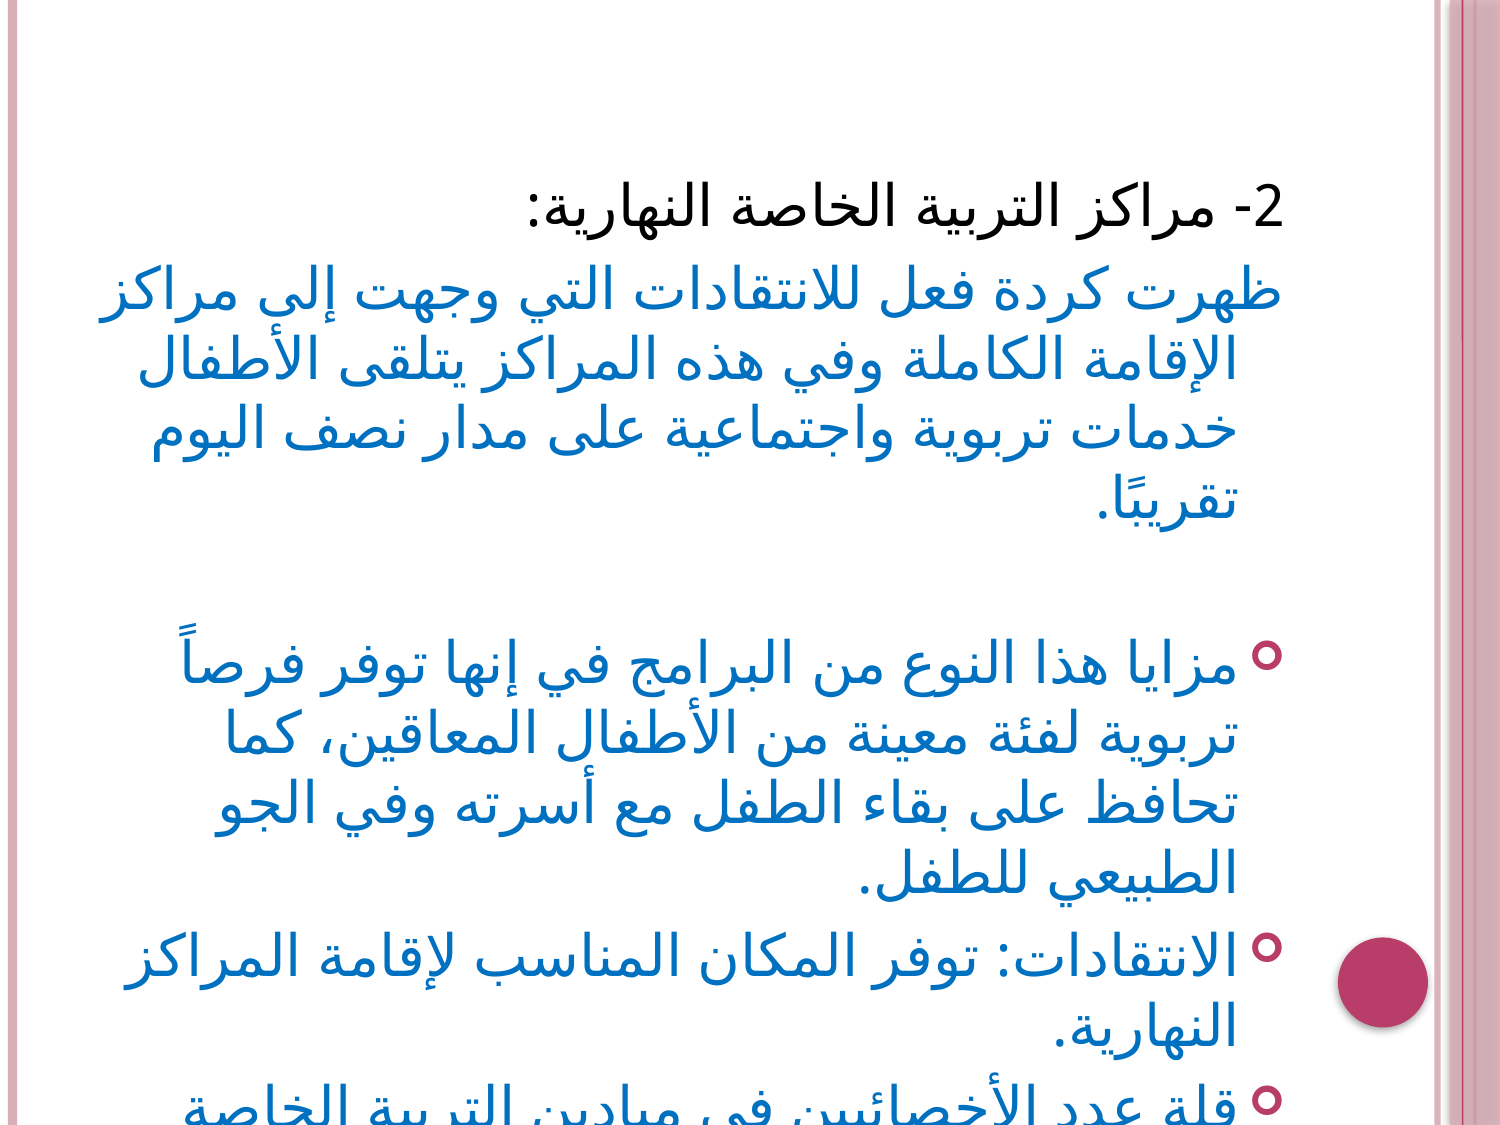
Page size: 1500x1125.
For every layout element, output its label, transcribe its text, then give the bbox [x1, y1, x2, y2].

list 2- مراكز التربية الخاصة النهارية: ظهرت كردة فعل للانتقادات التي وجهت إلى مراكز الإقامة الكاملة وفي هذه المراكز يتلقى الأطفال خدمات تربوية واجتماعية على مدار نصف اليوم تقريبًا. مزايا هذا النوع من البرامج في إنها توفر فرصاً تربوية لفئة معينة من الأطفال المعاقين، كما تحافظ على بقاء الطفل مع أسرته وفي الجو الطبيعي للطفل. الانتقادات: توفر المكان المناسب لإقامة المراكز النهارية. قلة عدد الأخصائيين في ميادين التربية الخاصة المختلفة. صعوبة المواصلات. [75, 160, 1300, 1062]
